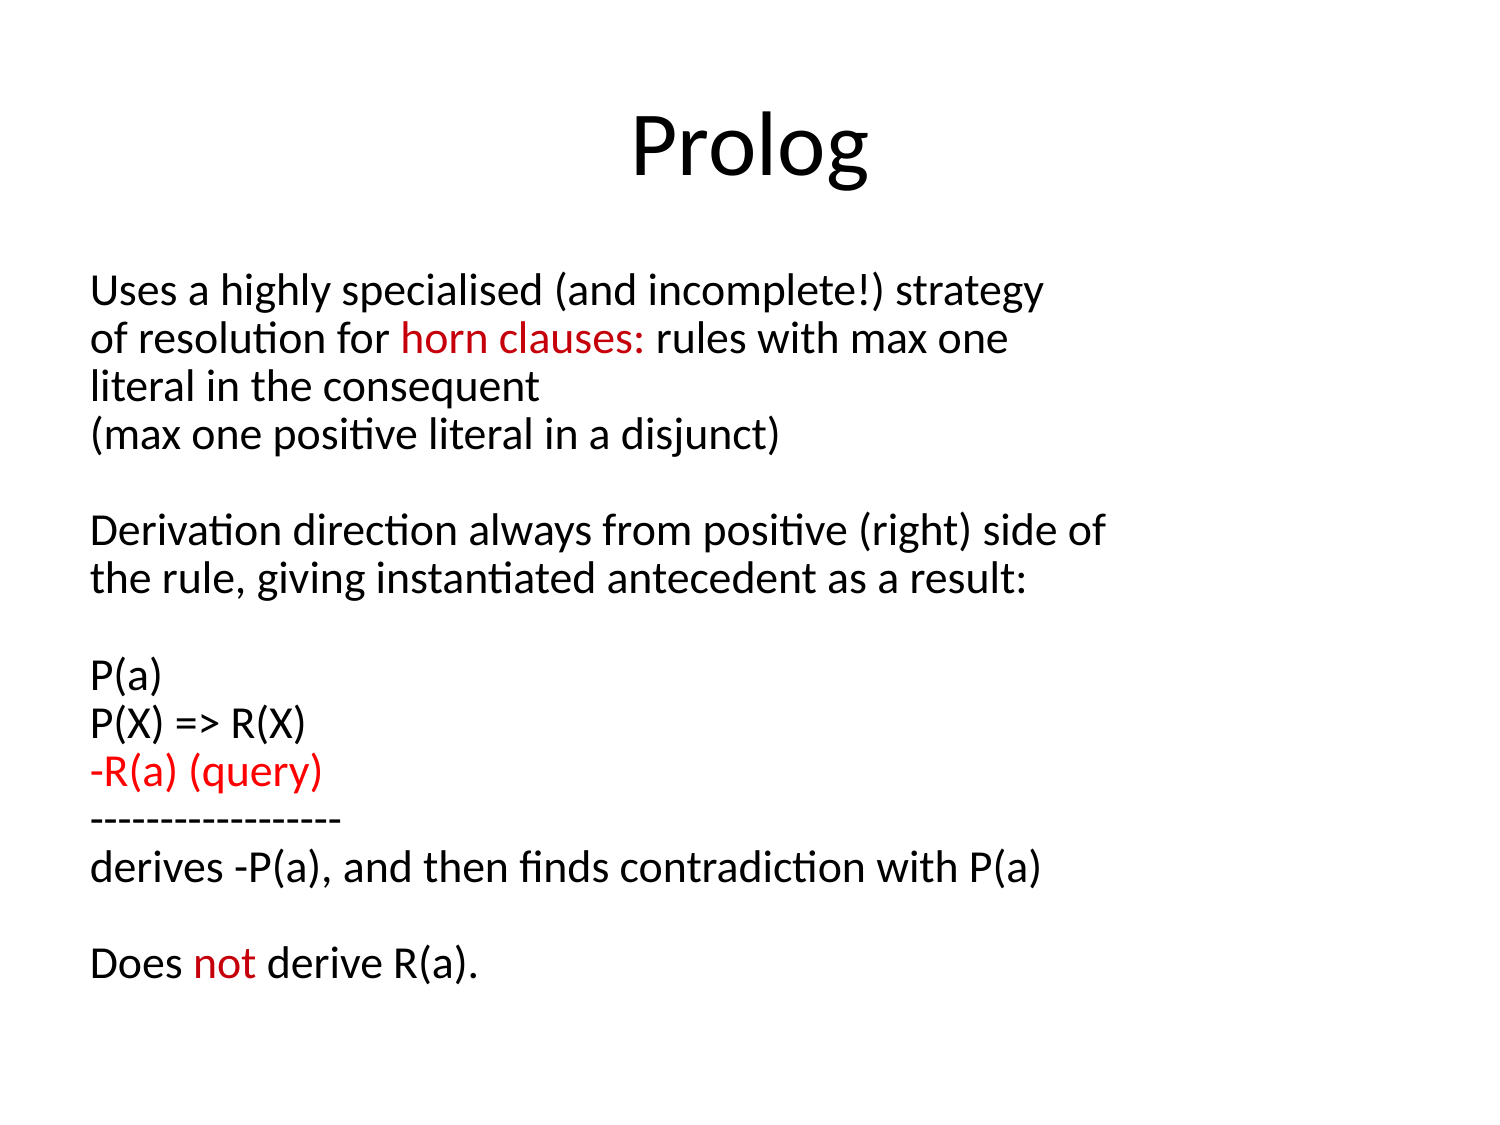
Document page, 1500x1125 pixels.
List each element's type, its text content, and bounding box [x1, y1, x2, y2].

text_box Uses a highly specialised (and incomplete!) strategy of resolution for horn clauses: rules with max one literal in the consequent (max one positive literal in a disjunct) Derivation direction always from positive (right) side of the rule, giving instantiated antecedent as a result: P(a) P(X) => R(X) -R(a) (query) ------------------ derives -P(a), and then finds contradiction with P(a) Does not derive R(a). [74, 262, 1425, 1005]
title Prolog [75, 45, 1425, 233]
